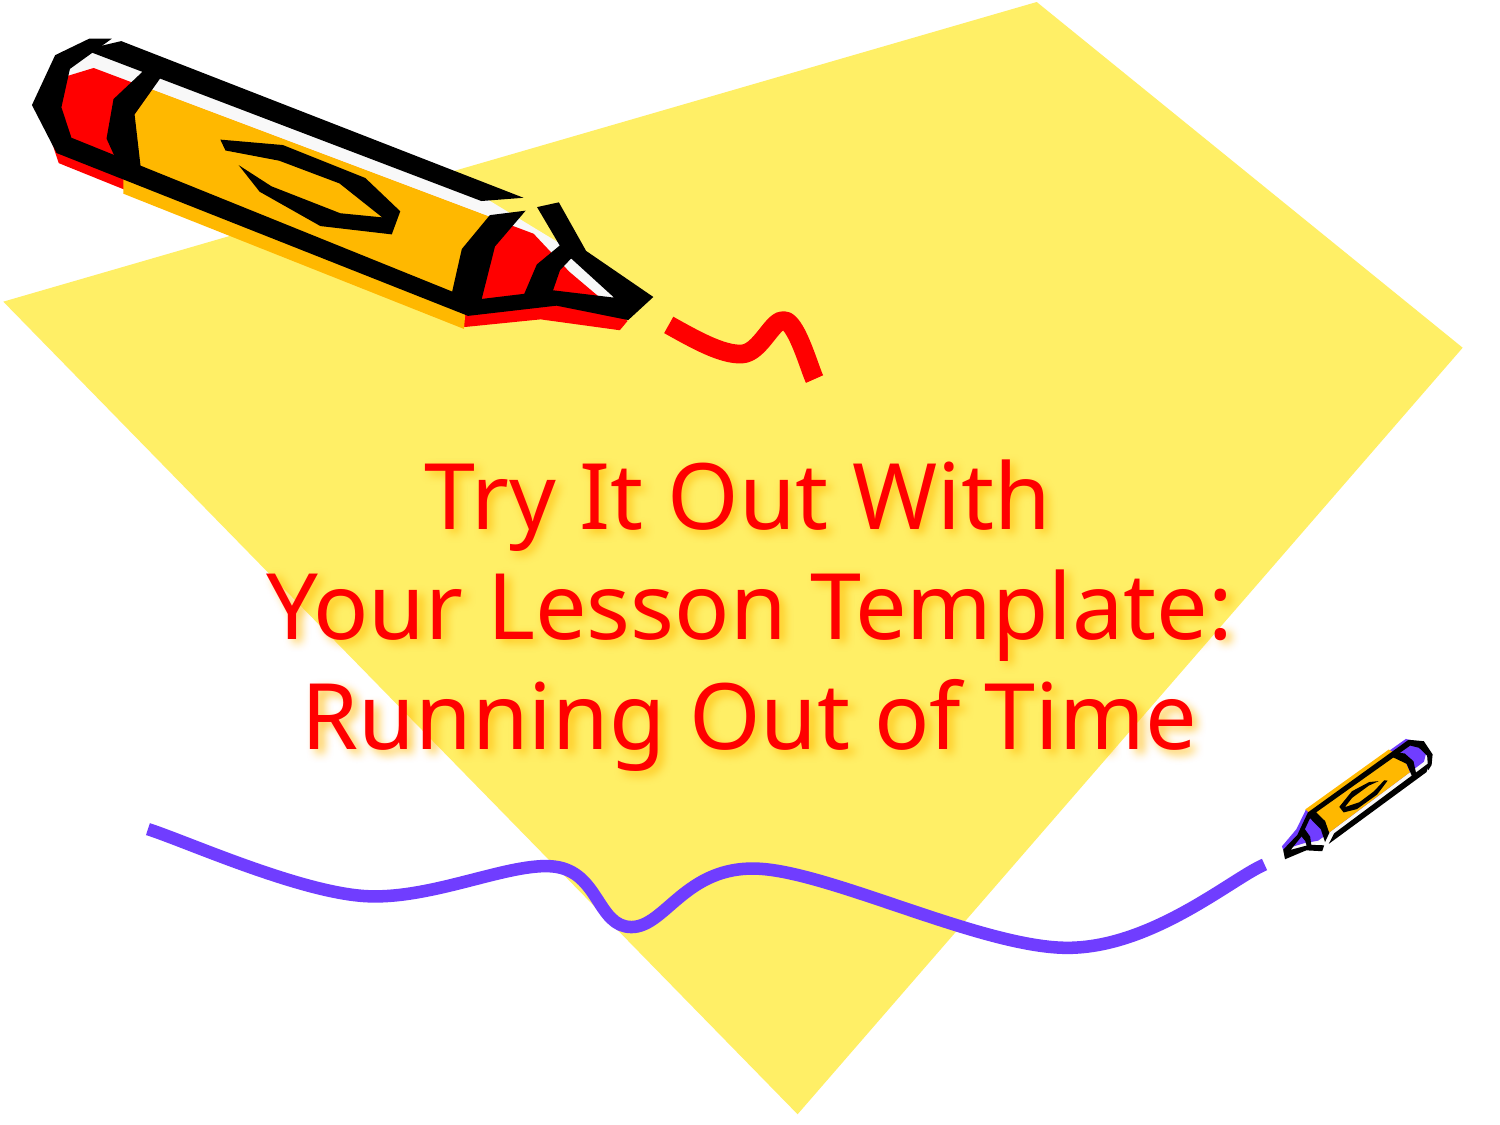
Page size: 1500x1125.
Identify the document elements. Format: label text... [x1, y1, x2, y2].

title Try It Out With Your Lesson Template: Running Out of Time [224, 401, 1276, 776]
